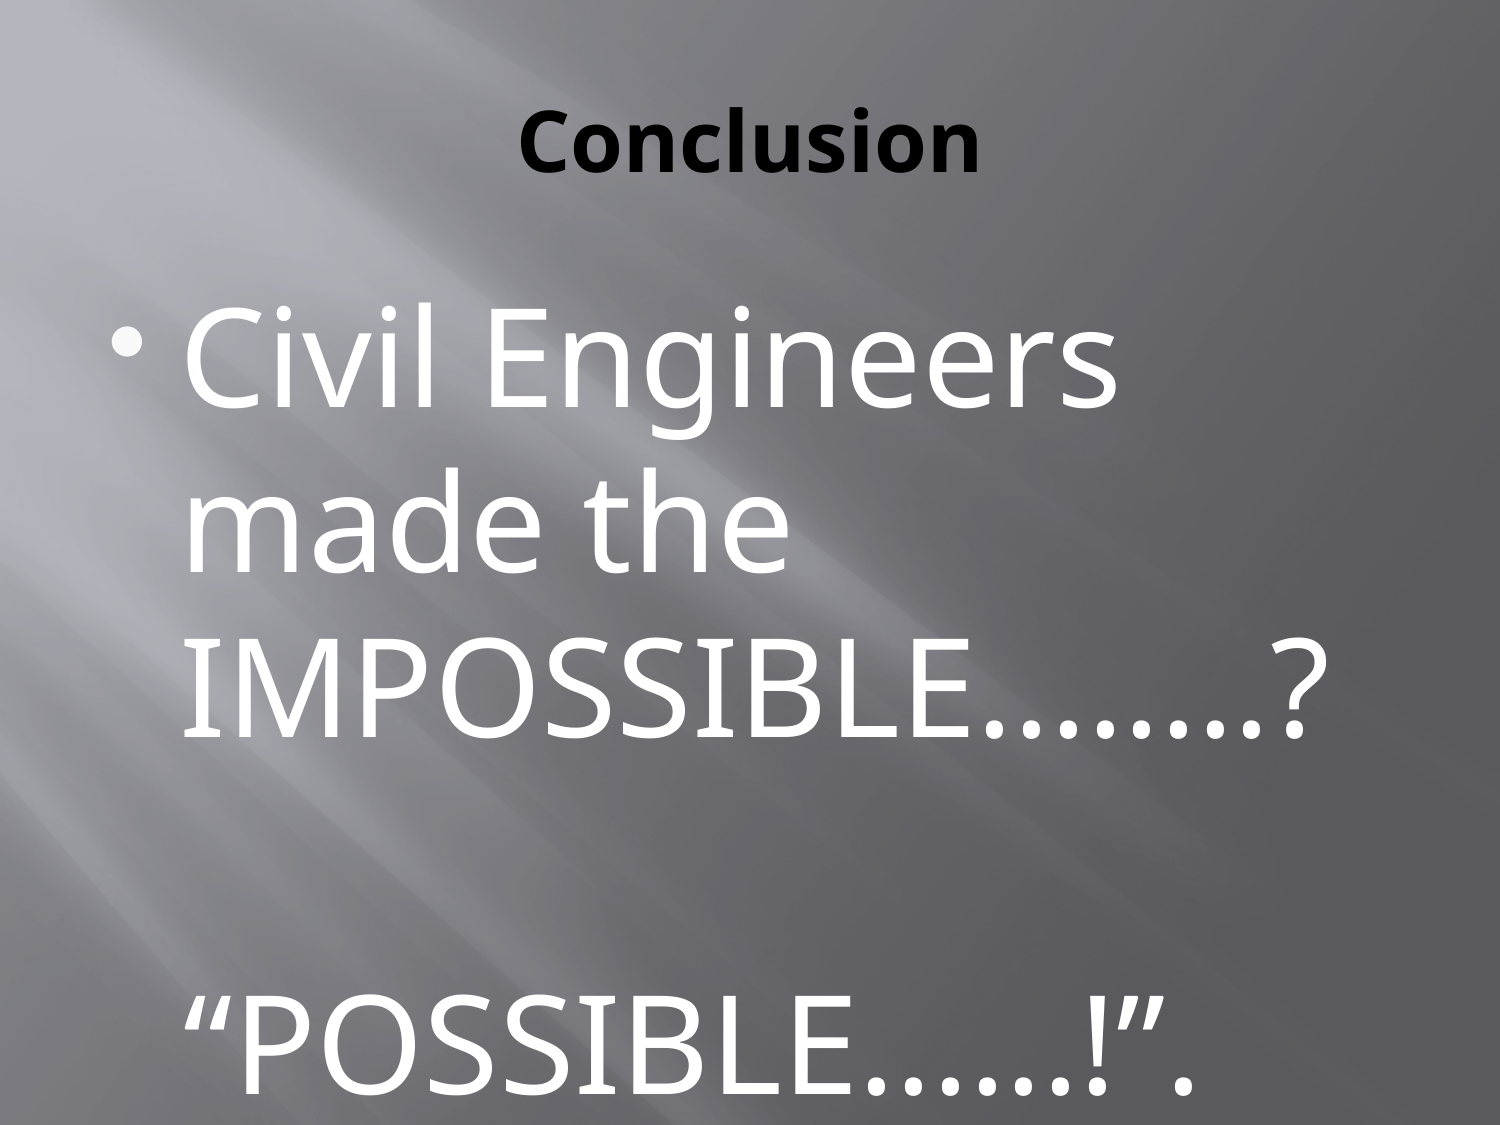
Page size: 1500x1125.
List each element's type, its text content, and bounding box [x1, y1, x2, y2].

title Conclusion [75, 45, 1425, 233]
list Civil Engineers made the IMPOSSIBLE........? “POSSIBLE......!”. [75, 262, 1425, 1035]
